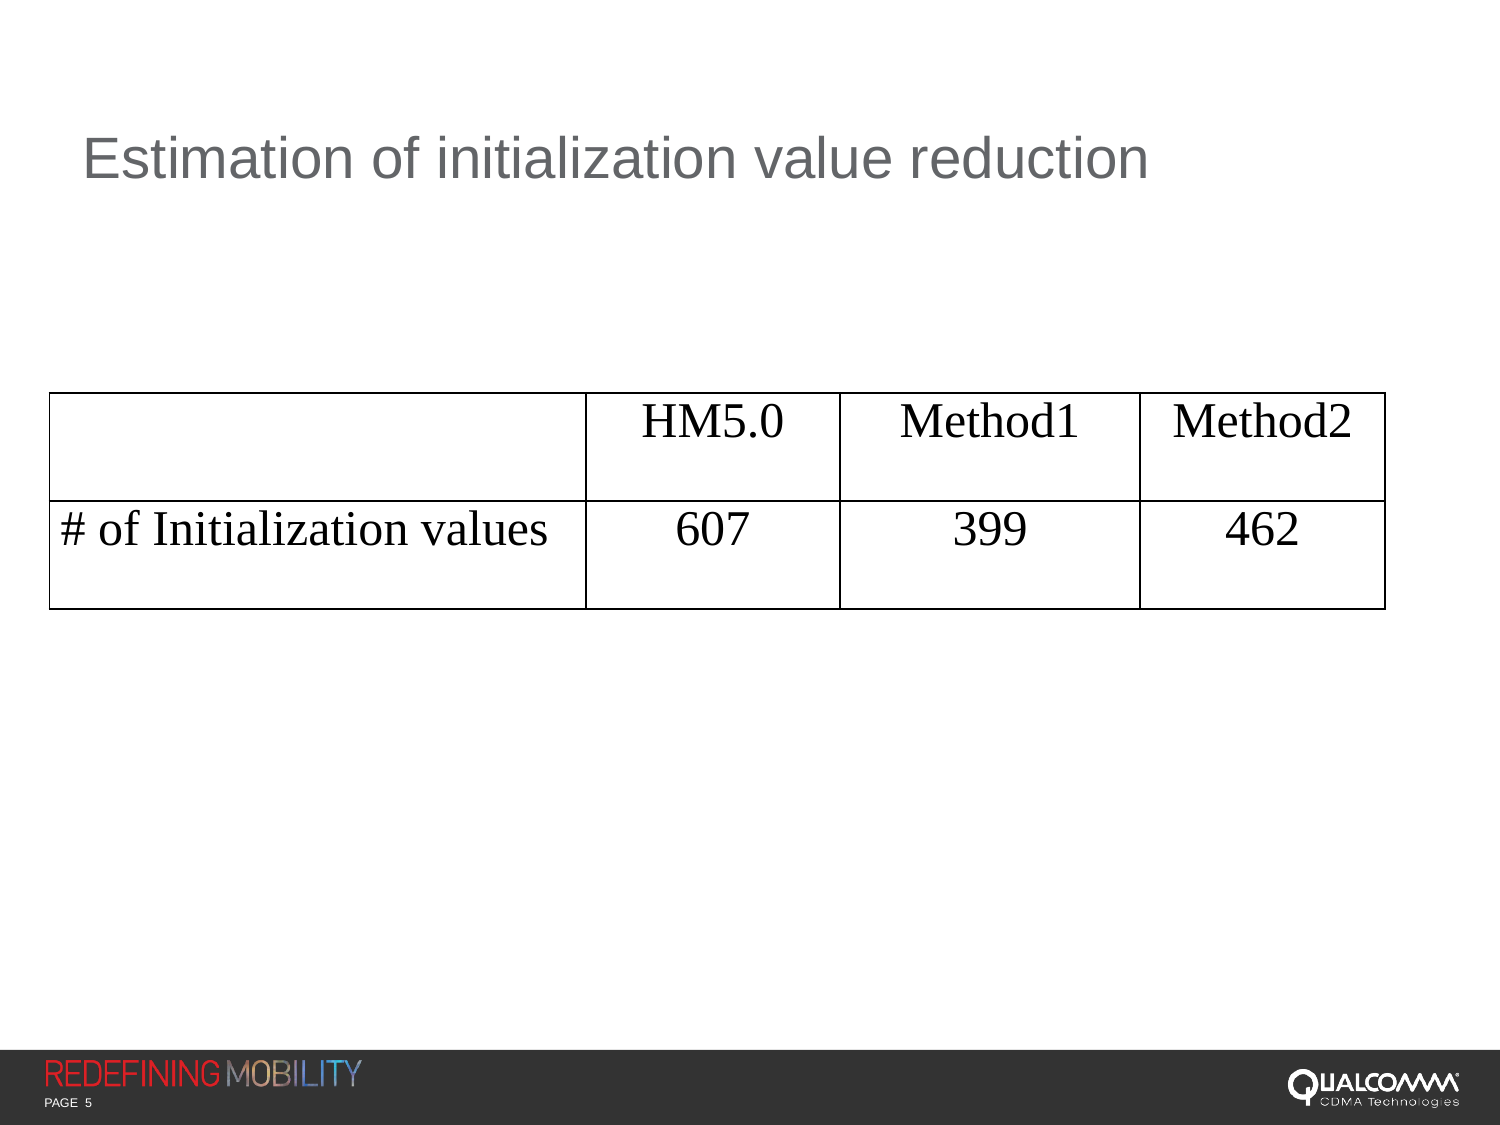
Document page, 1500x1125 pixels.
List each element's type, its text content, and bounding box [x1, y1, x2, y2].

picture [30, 1048, 372, 1099]
table_cell 462 [1141, 502, 1384, 608]
table_header Method1 [841, 394, 1139, 500]
picture [1278, 1058, 1478, 1114]
title Estimation of initialization value reduction [67, 115, 1500, 208]
table_cell # of Initialization values [50, 502, 585, 608]
table_cell 399 [841, 502, 1139, 608]
table_header Method2 [1141, 394, 1384, 500]
table_header [50, 394, 585, 500]
table_cell 607 [587, 502, 839, 608]
table_header HM5.0 [587, 394, 839, 500]
